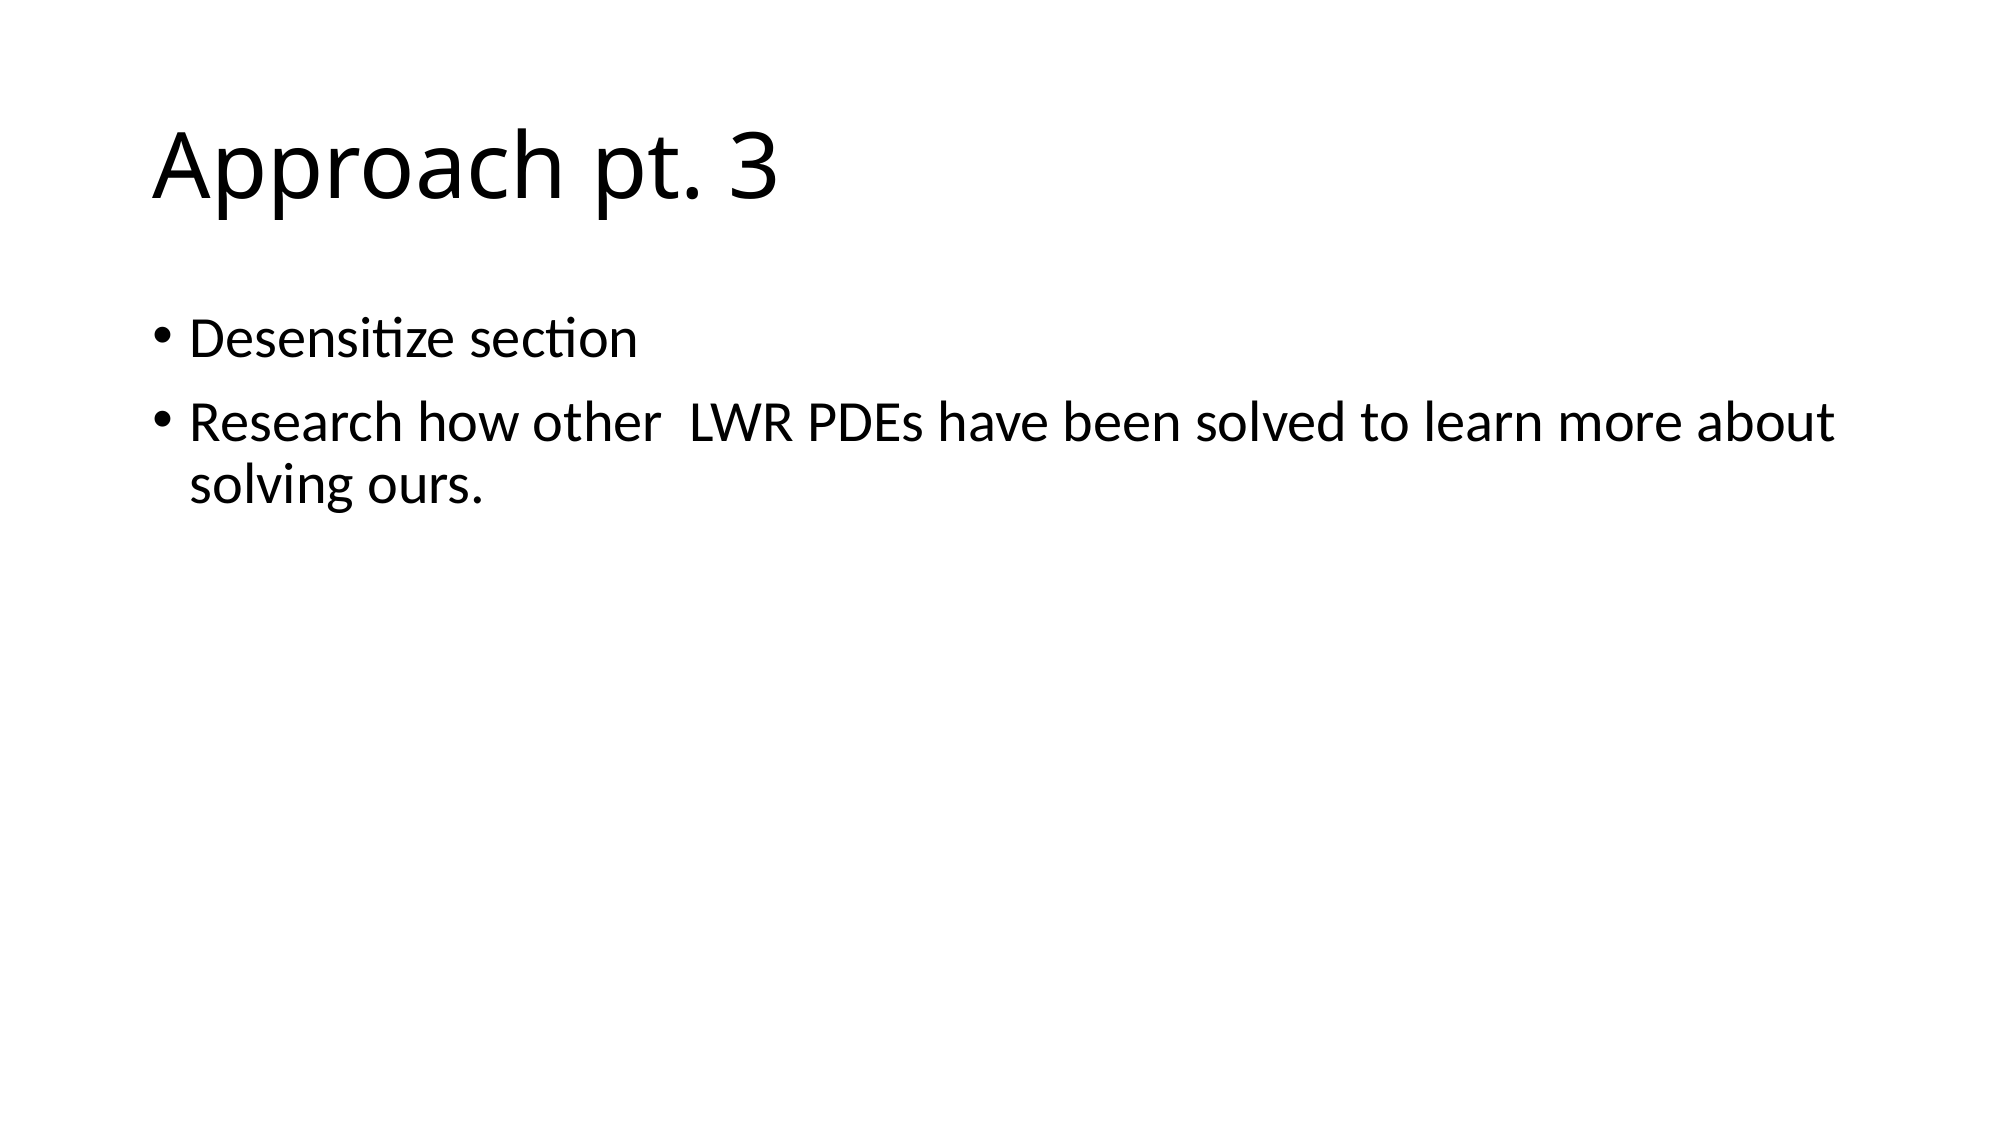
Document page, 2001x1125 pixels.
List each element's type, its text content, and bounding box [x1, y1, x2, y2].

list Desensitize section Research how other LWR PDEs have been solved to learn more about solving ours. [137, 299, 1863, 1014]
title Approach pt. 3 [137, 59, 1863, 278]
